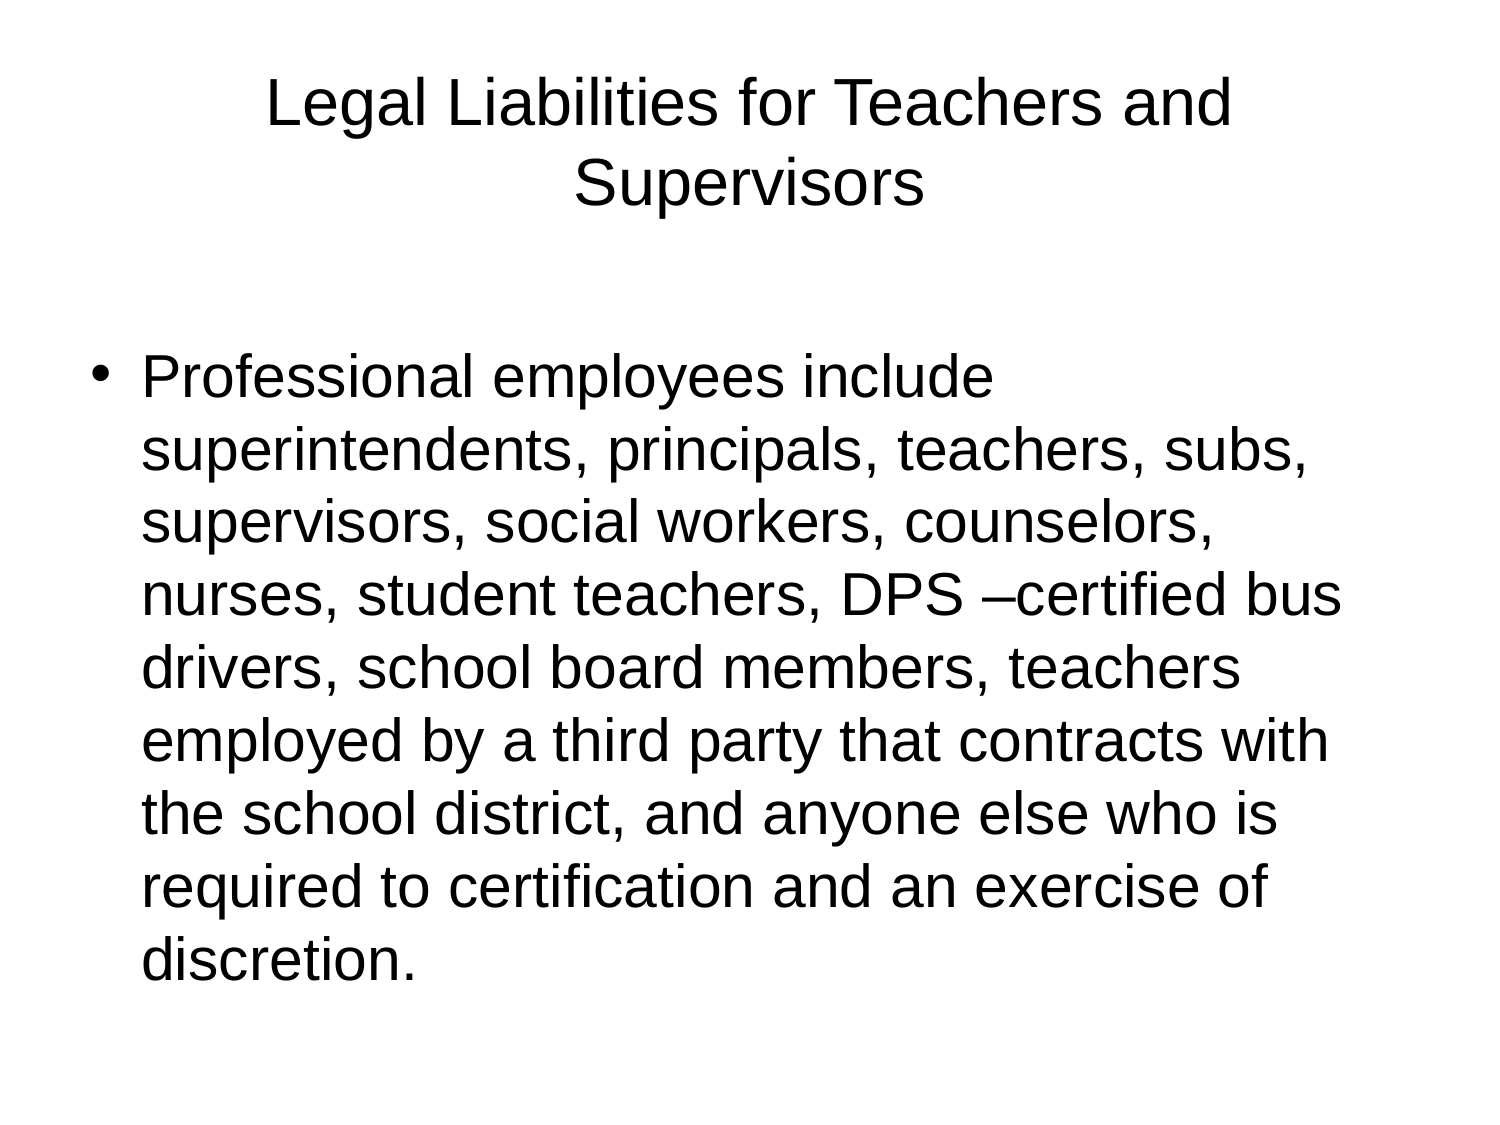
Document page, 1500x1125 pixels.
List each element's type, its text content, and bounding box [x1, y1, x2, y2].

list Professional employees include superintendents, principals, teachers, subs, supervisors, social workers, counselors, nurses, student teachers, DPS –certified bus drivers, school board members, teachers employed by a third party that contracts with the school district, and anyone else who is required to certification and an exercise of discretion. [74, 262, 1426, 1006]
title Legal Liabilities for Teachers and Supervisors [74, 44, 1426, 233]
